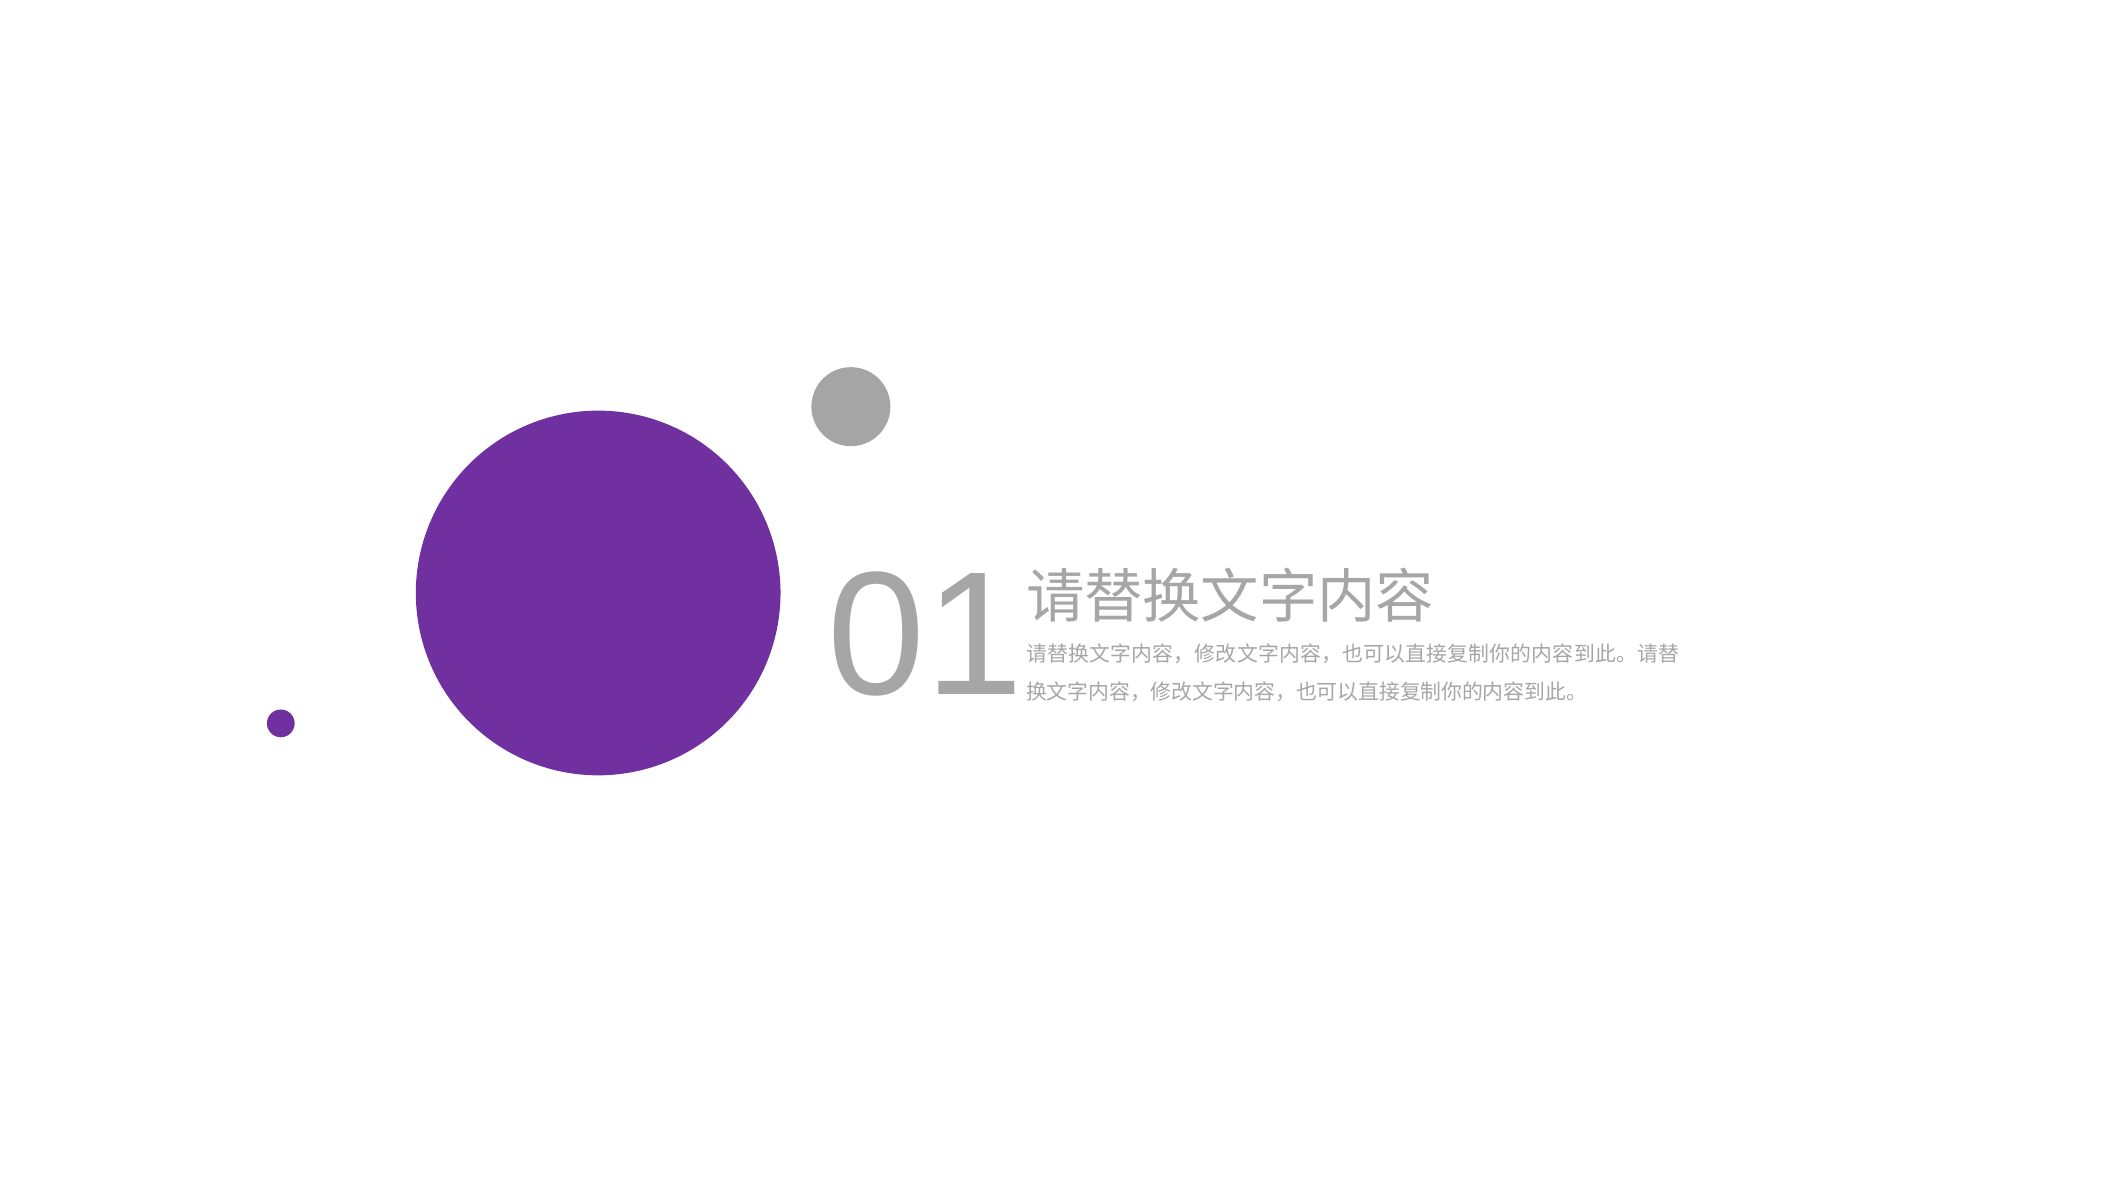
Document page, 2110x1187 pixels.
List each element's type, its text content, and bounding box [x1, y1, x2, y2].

text_box 01 [780, 511, 1070, 737]
text_box [811, 367, 891, 447]
text_box [266, 709, 295, 738]
text_box [415, 410, 780, 776]
text_box 请替换文字内容，修改文字内容，也可以直接复制你的内容到此。请替换文字内容，修改文字内容，也可以直接复制你的内容到此。 [1026, 628, 1679, 704]
text_box 请替换文字内容 [1026, 537, 1495, 628]
